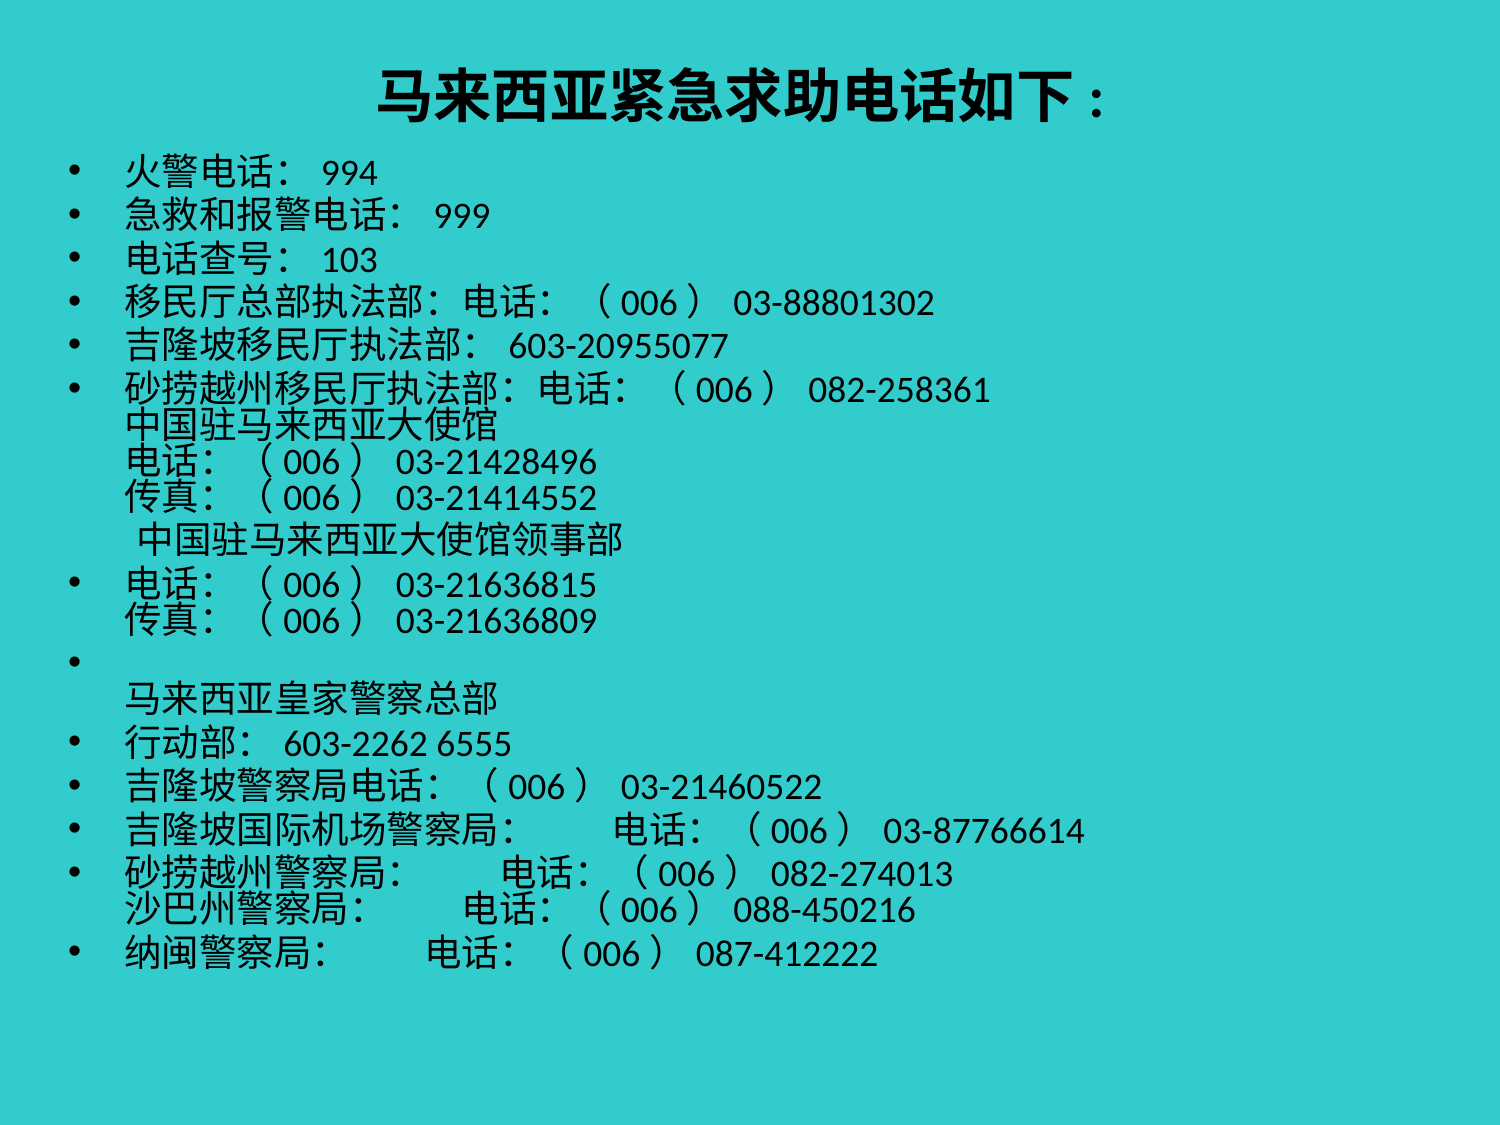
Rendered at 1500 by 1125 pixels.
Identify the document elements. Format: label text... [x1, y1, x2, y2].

list 火警电话：994 急救和报警电话：999 电话查号：103 移民厅总部执法部：电话：（006）03-88801302 吉隆坡移民厅执法部：603-20955077 砂捞越州移民厅执法部：电话：（006）082-258361 中国驻马来西亚大使馆 电话：（006）03-21428496 传真：（006）03-21414552 中国驻马来西亚大使馆领事部 电话：（006）03-21636815 传真：（006）03-21636809 马来西亚皇家警察总部 行动部：603-2262 6555 吉隆坡警察局电话：（006）03-21460522 吉隆坡国际机场警察局： 电话：（006）03-87766614 砂捞越州警察局： 电话：（006）082-274013 沙巴州警察局： 电话：（006）088-450216 纳闽警察局： 电话：（006）087-412222 [52, 148, 1460, 1095]
title 马来西亚紧急求助电话如下: [64, 0, 1416, 148]
